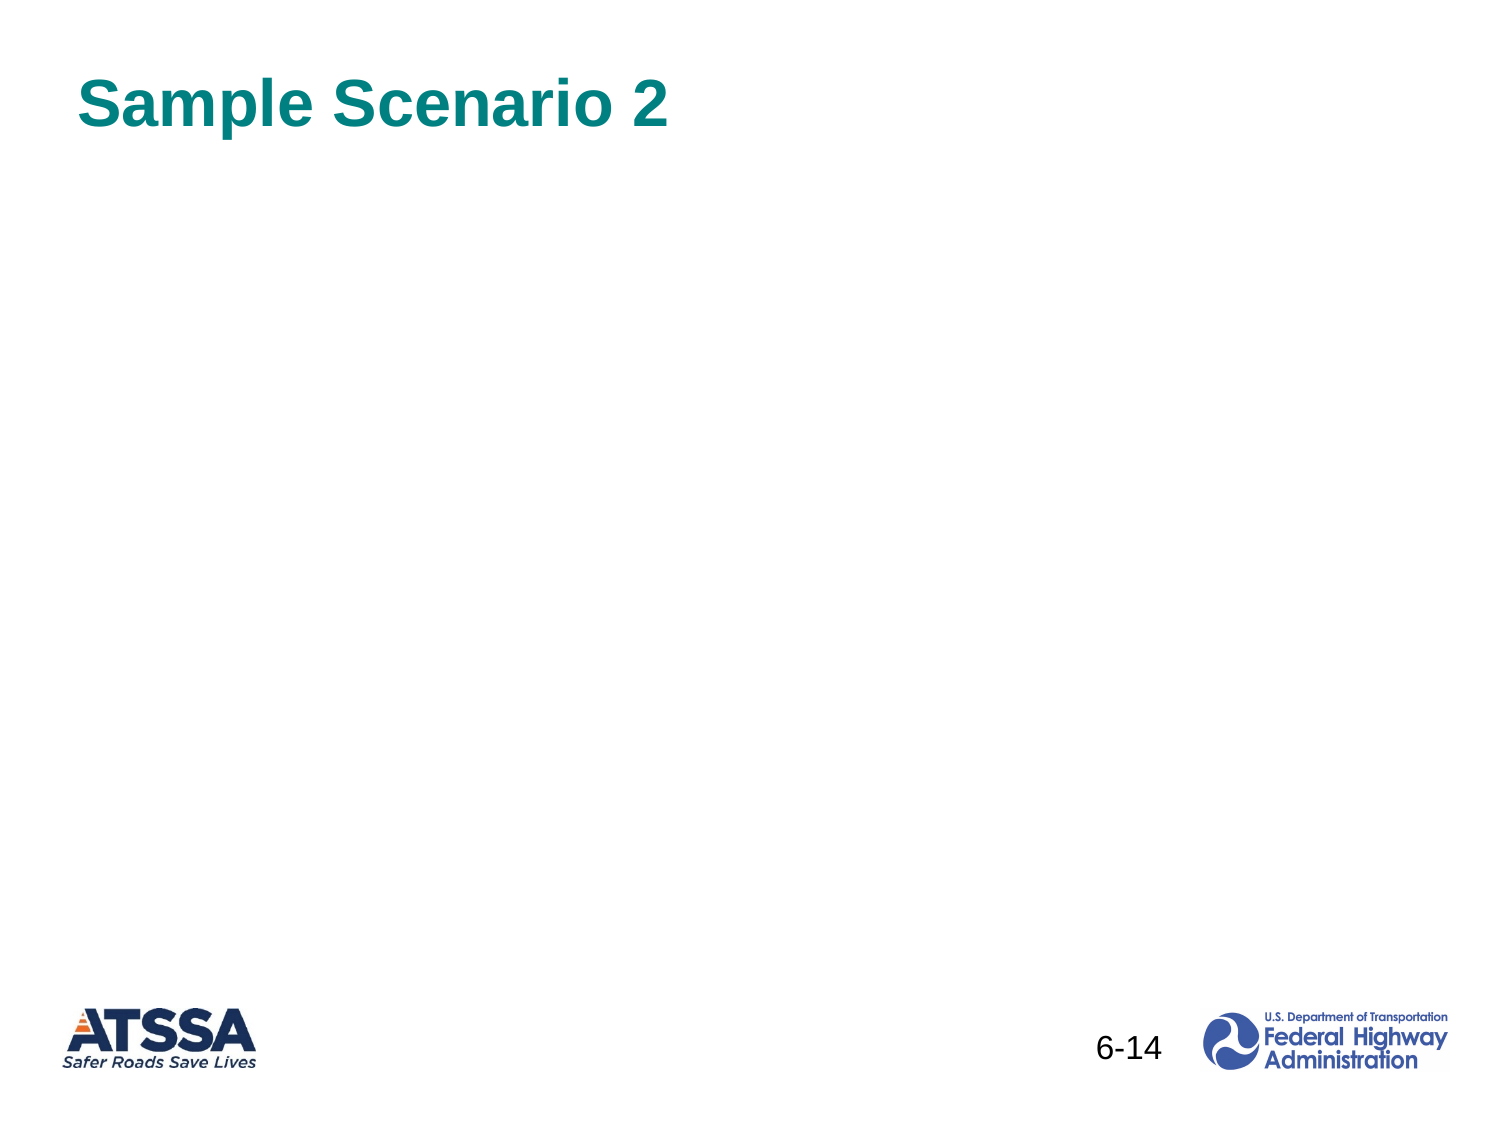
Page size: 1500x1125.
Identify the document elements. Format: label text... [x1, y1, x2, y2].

picture [62, 1008, 256, 1068]
title Sample Scenario 2 [62, 0, 1500, 200]
picture [1200, 1008, 1450, 1072]
